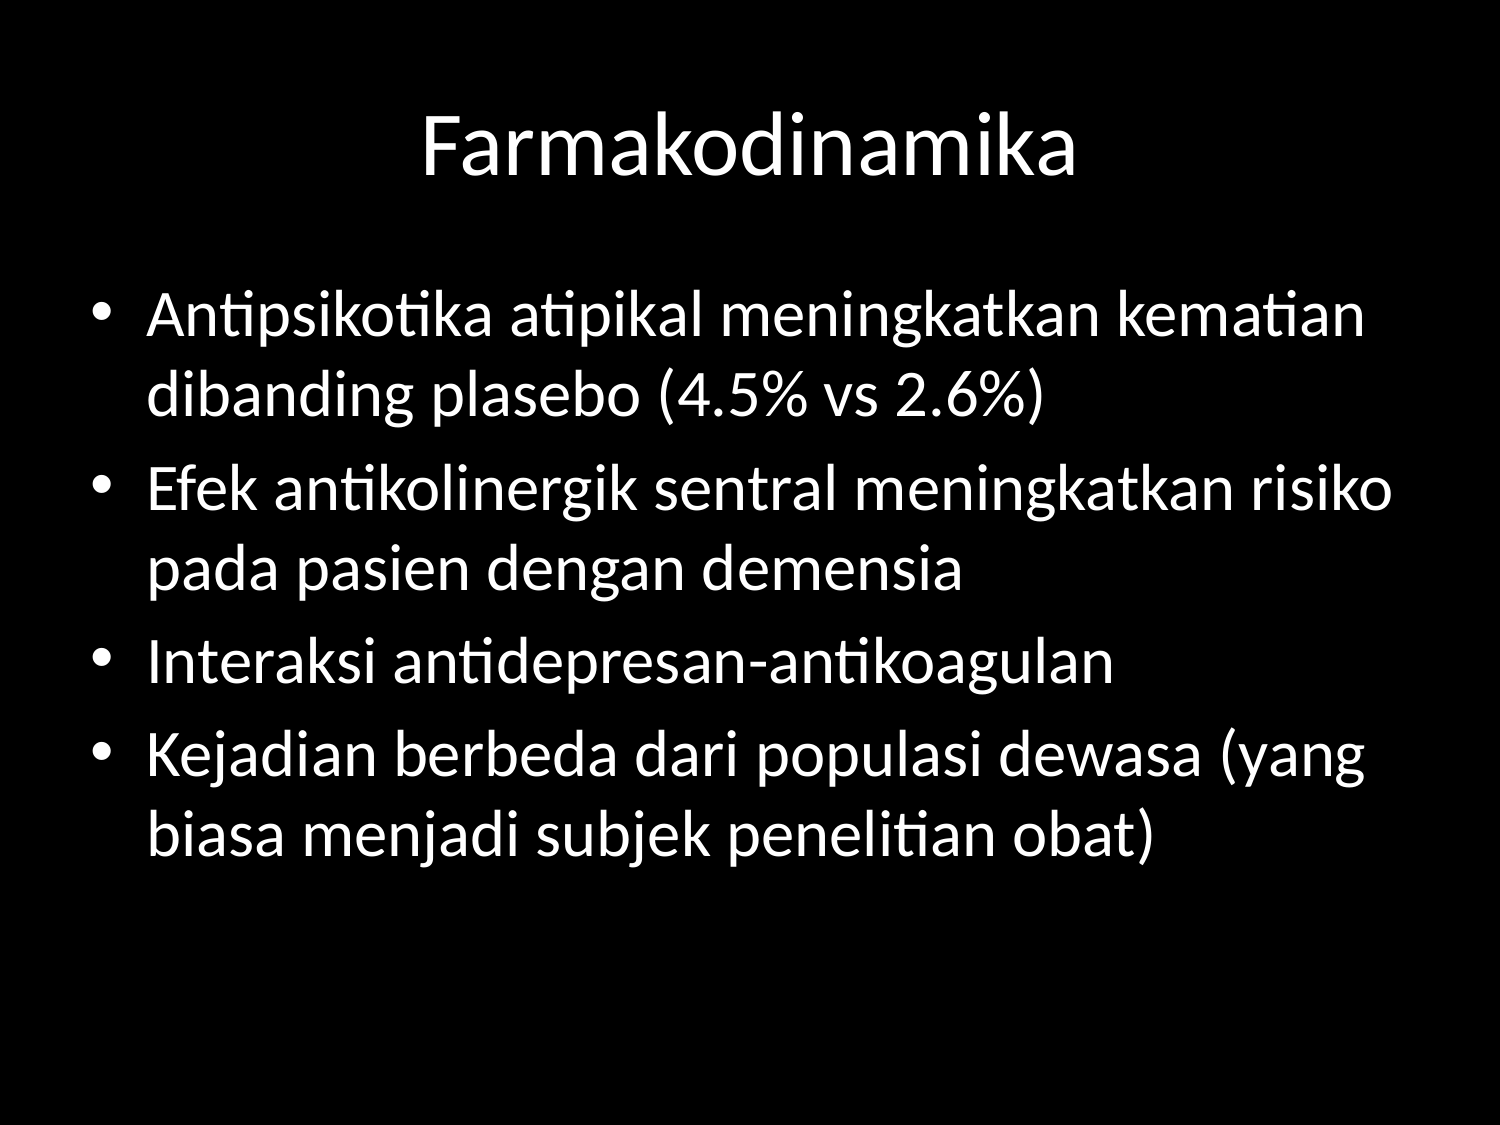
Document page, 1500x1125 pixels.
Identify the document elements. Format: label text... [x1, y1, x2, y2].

list Antipsikotika atipikal meningkatkan kematian dibanding plasebo (4.5% vs 2.6%) Efek antikolinergik sentral meningkatkan risiko pada pasien dengan demensia Interaksi antidepresan-antikoagulan Kejadian berbeda dari populasi dewasa (yang biasa menjadi subjek penelitian obat) [75, 262, 1425, 1005]
title Farmakodinamika [75, 45, 1425, 233]
